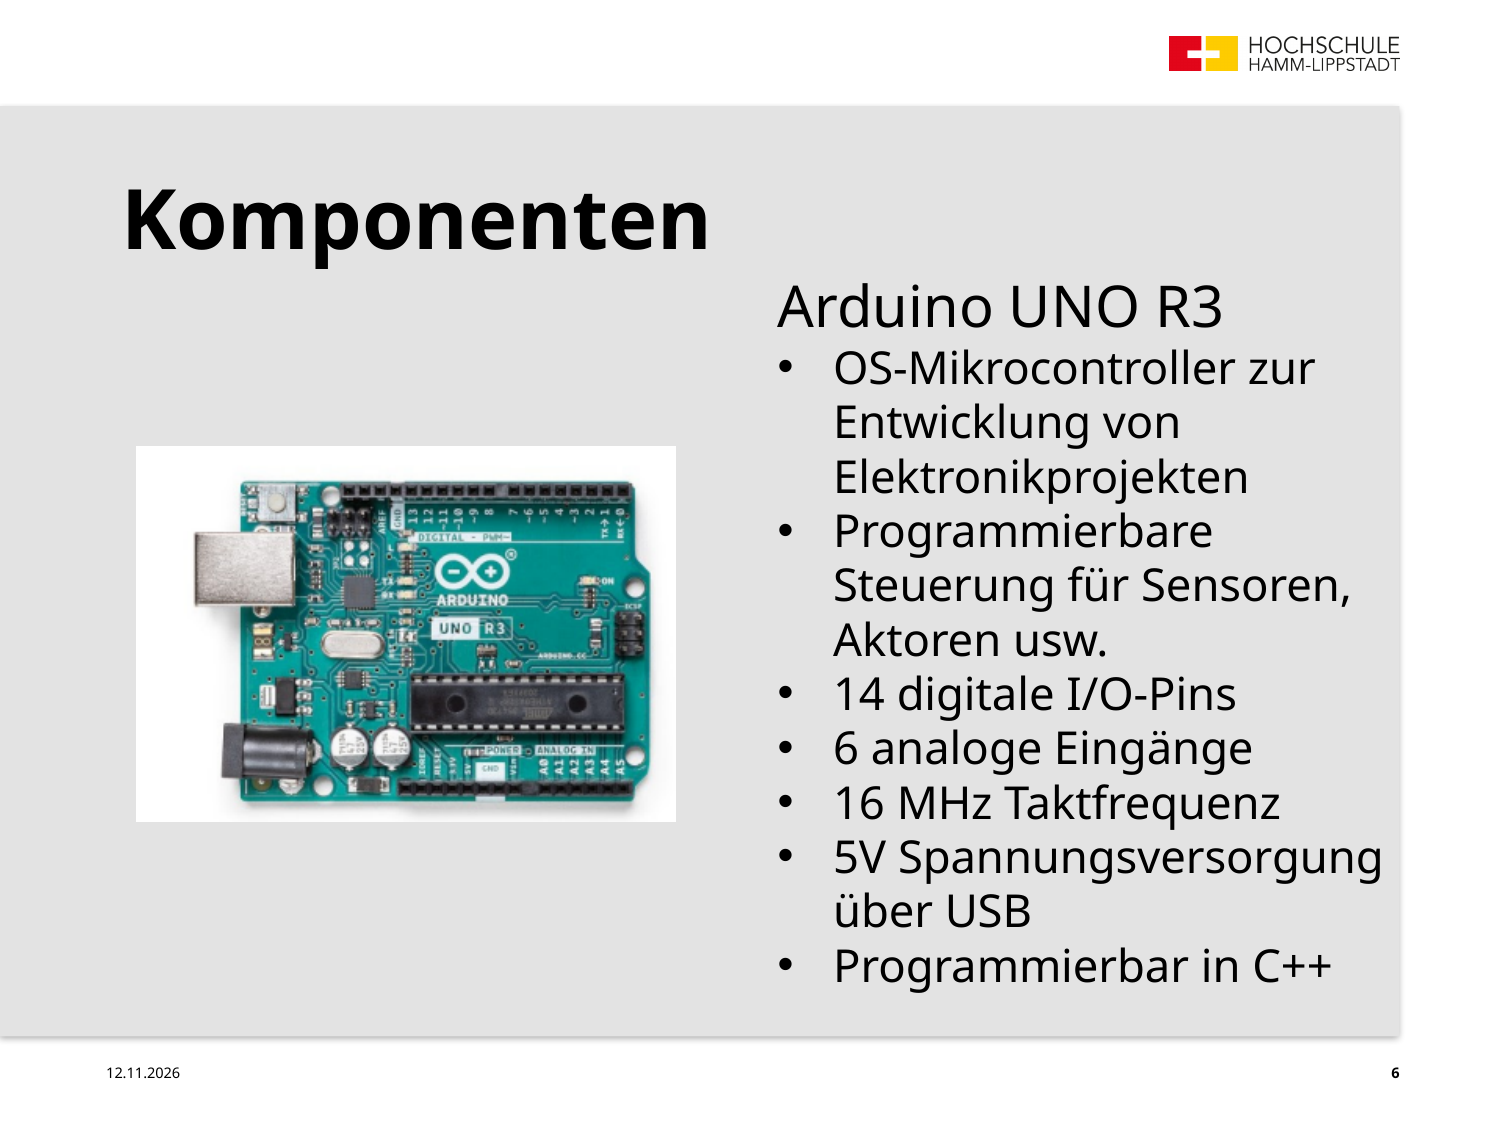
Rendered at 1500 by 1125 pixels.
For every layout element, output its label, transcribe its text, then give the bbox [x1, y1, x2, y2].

list Arduino UNO R3 OS-Mikrocontroller zur Entwicklung von Elektronikprojekten Programmierbare Steuerung für Sensoren, Aktoren usw. 14 digitale I/O-Pins 6 analoge Eingänge 16 MHz Taktfrequenz 5V Spannungsversorgung über USB Programmierbar in C++ [762, 262, 1425, 1005]
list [136, 445, 676, 822]
slide_number 6 [1049, 1065, 1400, 1084]
picture [1169, 36, 1400, 71]
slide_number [106, 1065, 457, 1084]
title Komponenten [106, 122, 1366, 310]
